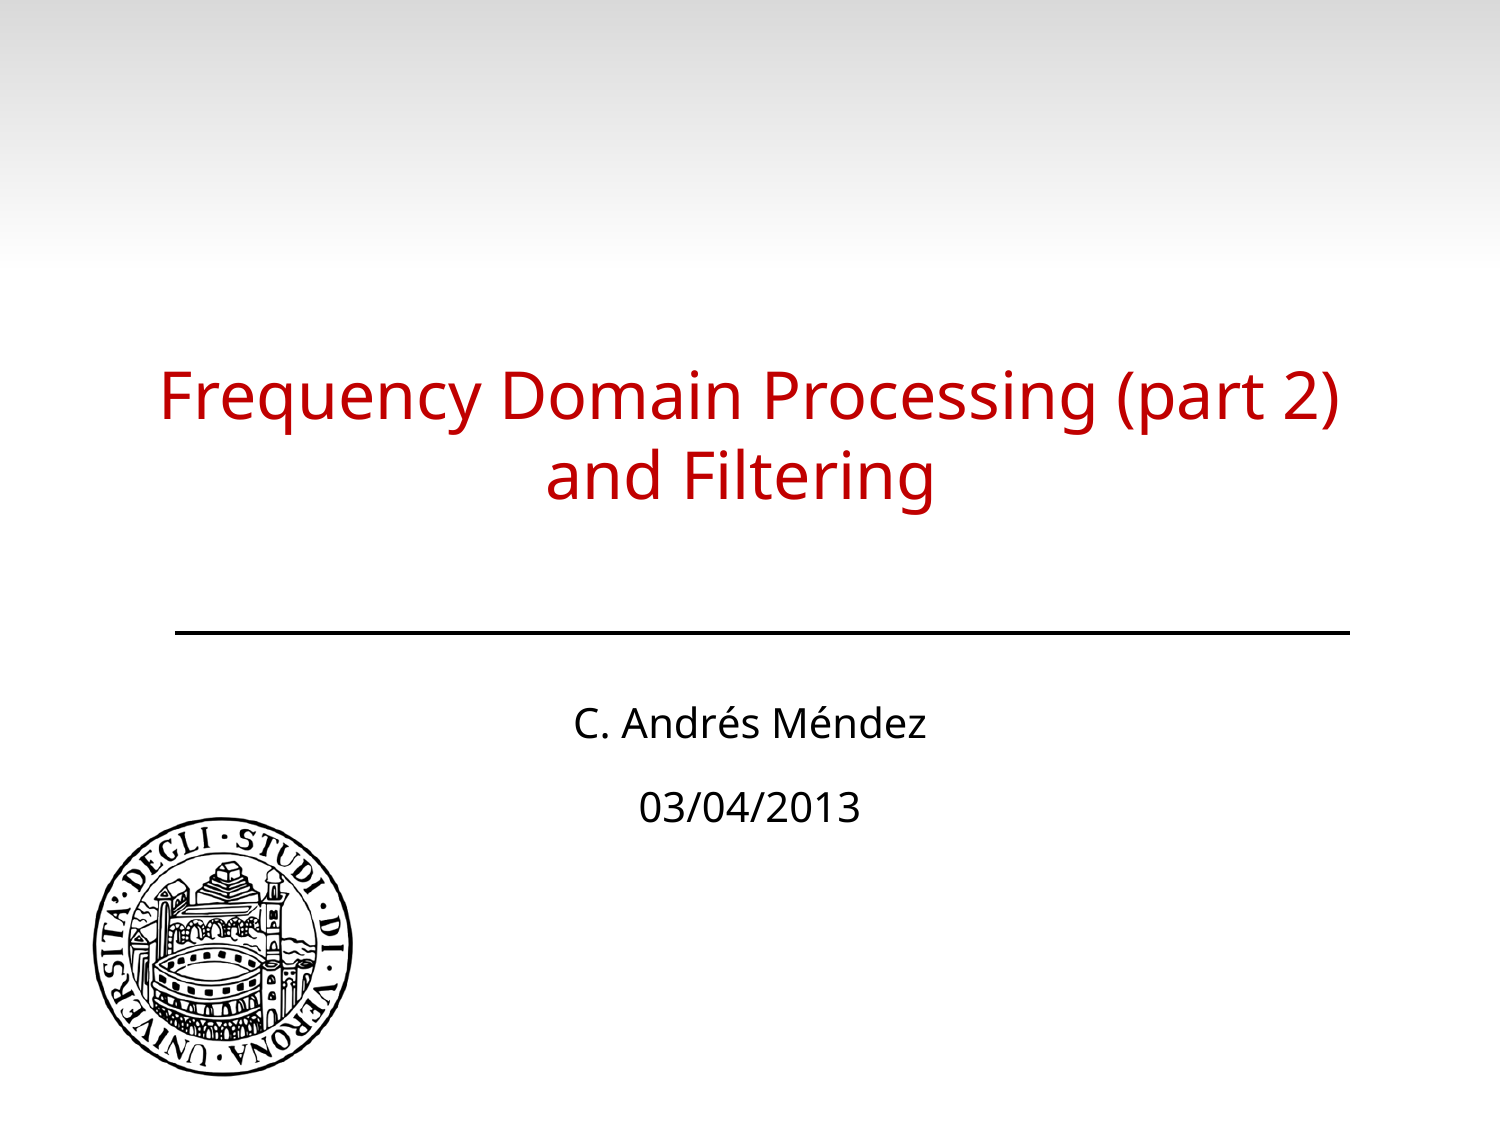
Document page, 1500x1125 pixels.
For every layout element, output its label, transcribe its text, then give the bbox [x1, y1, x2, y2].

subtitle C. Andrés Méndez 03/04/2013 [225, 664, 1275, 953]
title Frequency Domain Processing (part 2) and Filtering [112, 312, 1388, 554]
picture [87, 812, 357, 1080]
